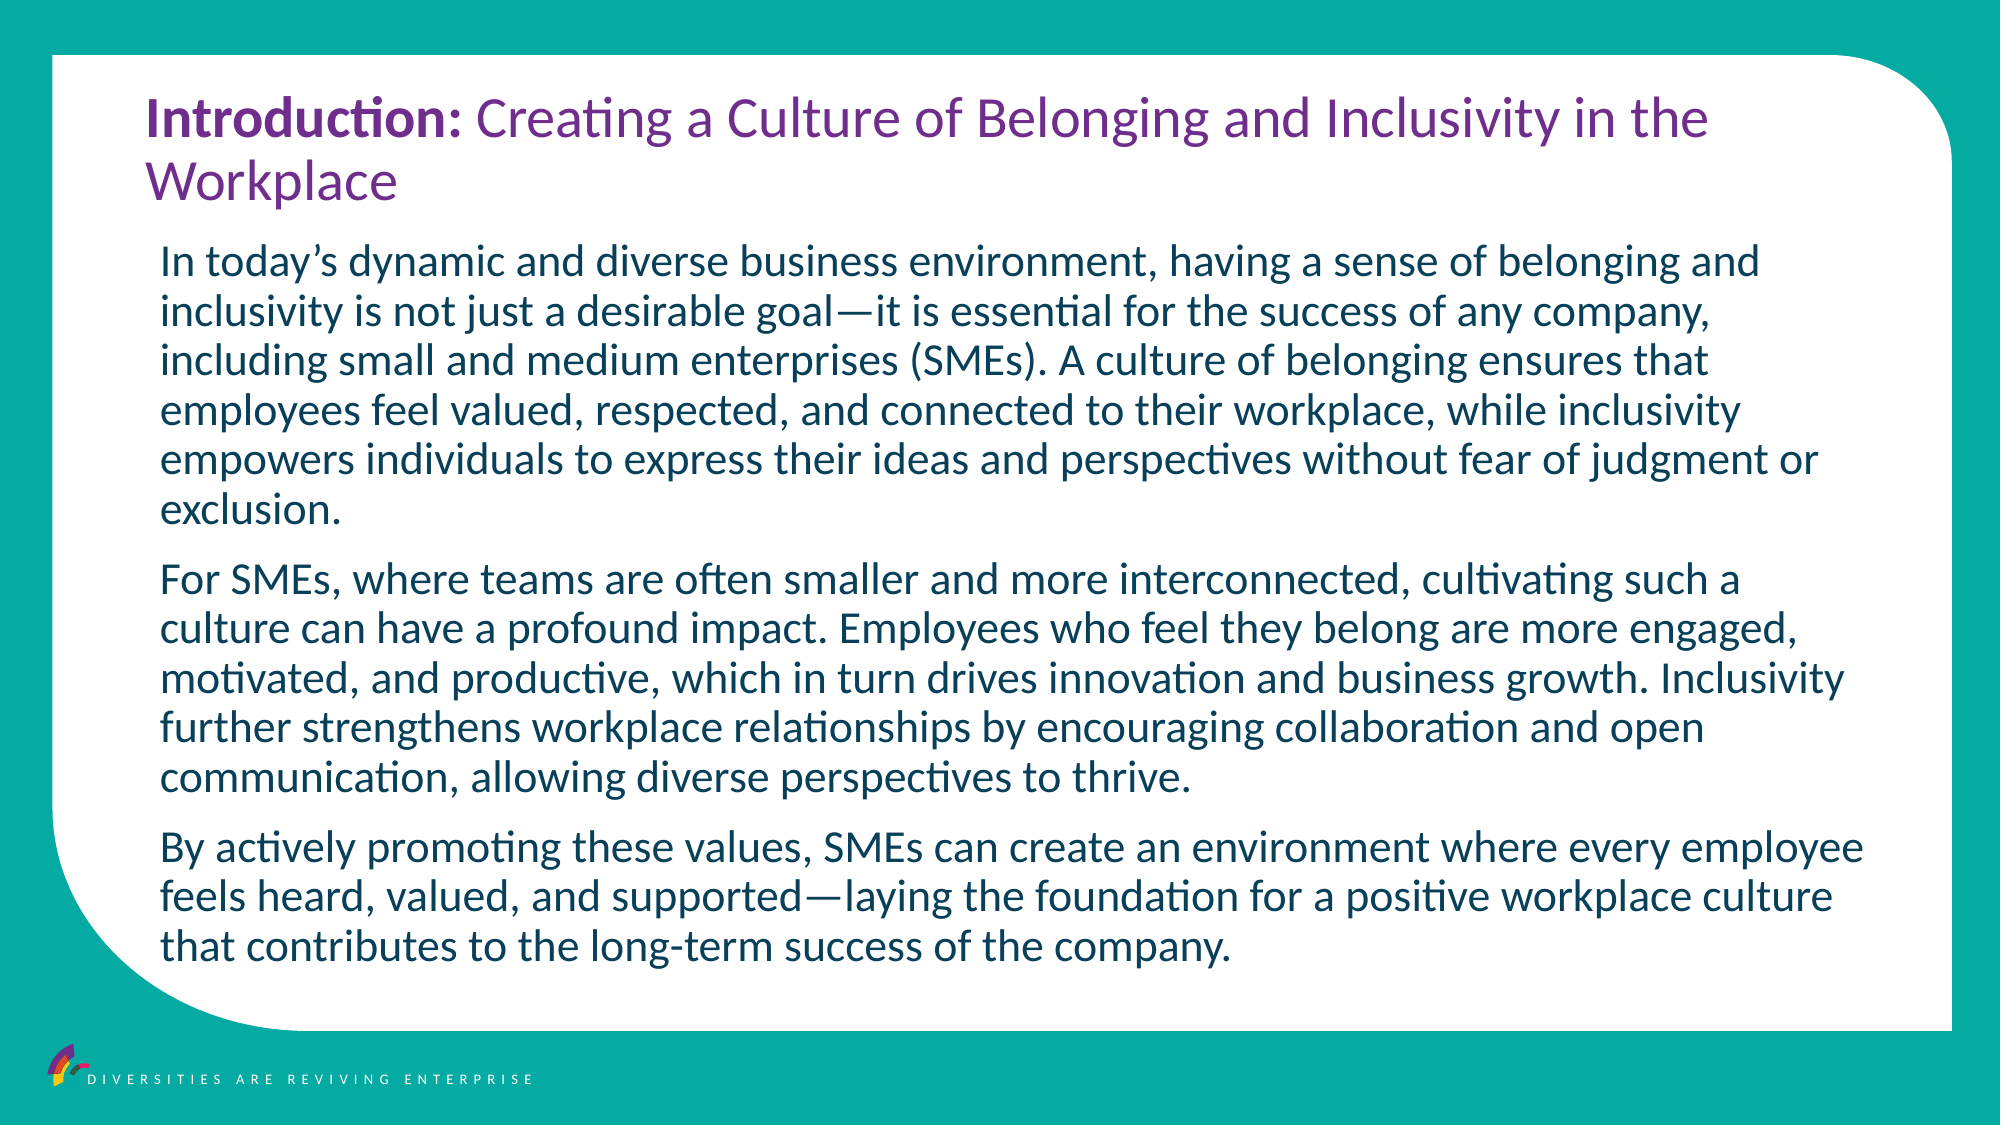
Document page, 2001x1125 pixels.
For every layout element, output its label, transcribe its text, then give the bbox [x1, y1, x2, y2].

list In today’s dynamic and diverse business environment, having a sense of belonging and inclusivity is not just a desirable goal—it is essential for the success of any company, including small and medium enterprises (SMEs). A culture of belonging ensures that employees feel valued, respected, and connected to their workplace, while inclusivity empowers individuals to express their ideas and perspectives without fear of judgment or exclusion. For SMEs, where teams are often smaller and more interconnected, cultivating such a culture can have a profound impact. Employees who feel they belong are more engaged, motivated, and productive, which in turn drives innovation and business growth. Inclusivity further strengthens workplace relationships by encouraging collaboration and open communication, allowing diverse perspectives to thrive. By actively promoting these values, SMEs can create an environment where every employee feels heard, valued, and supported—laying the foundation for a positive workplace culture that contributes to the long-term success of the company. [145, 230, 1884, 862]
list Introduction: Creating a Culture of Belonging and Inclusivity in the Workplace [130, 79, 1869, 212]
